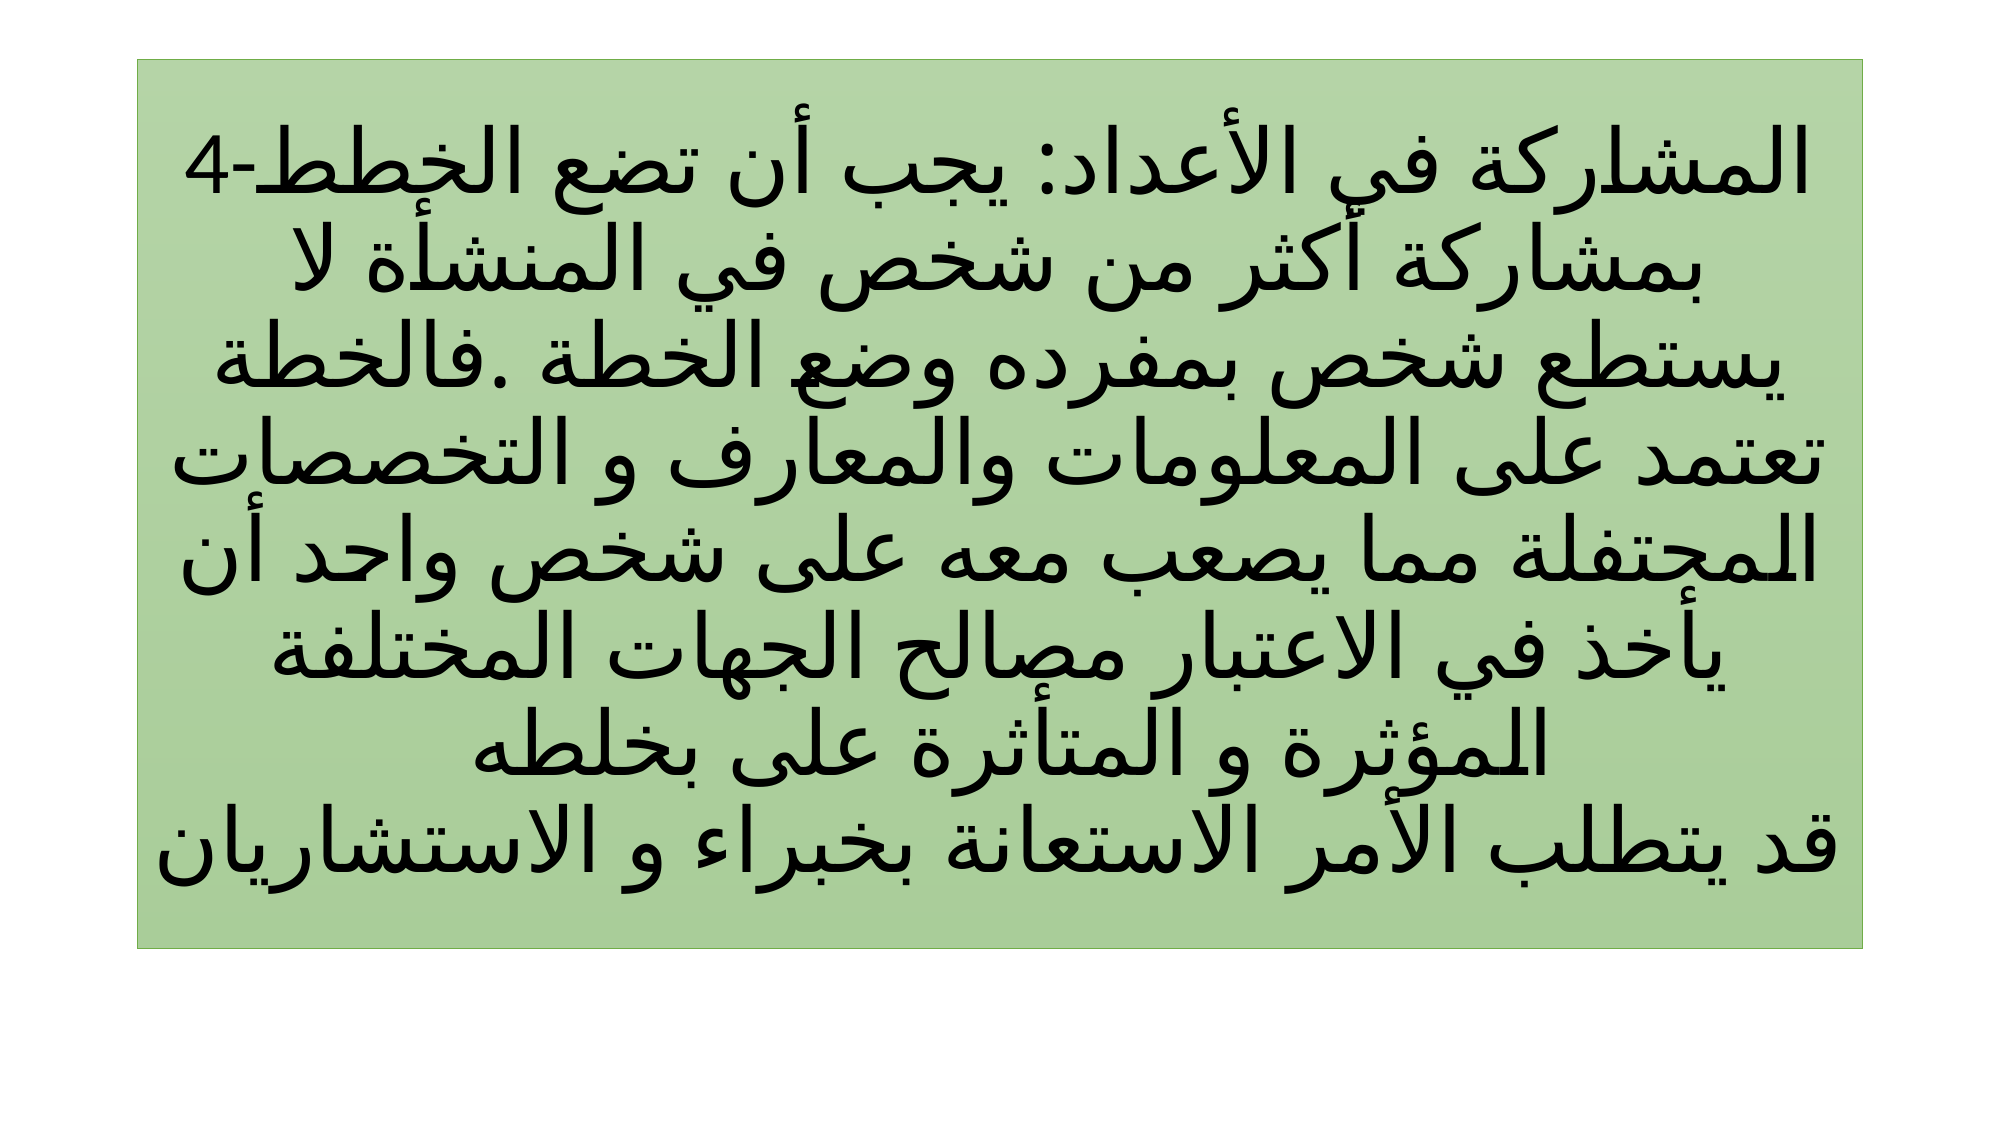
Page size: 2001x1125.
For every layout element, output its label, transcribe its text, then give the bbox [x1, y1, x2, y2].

title 4-المشاركة في الأعداد: يجب أن تضع الخطط بمشاركة أكثر من شخص في المنشأة لا يستطع شخص بمفرده وضع الخطة .فالخطة تعتمد على المعلومات والمعارف و التخصصات المحتفلة مما يصعب معه على شخص واحد أن يأخذ في الاعتبار مصالح الجهات المختلفة المؤثرة و المتأثرة على بخلطه قد يتطلب الأمر الاستعانة بخبراء و الاستشاريان [137, 59, 1863, 949]
